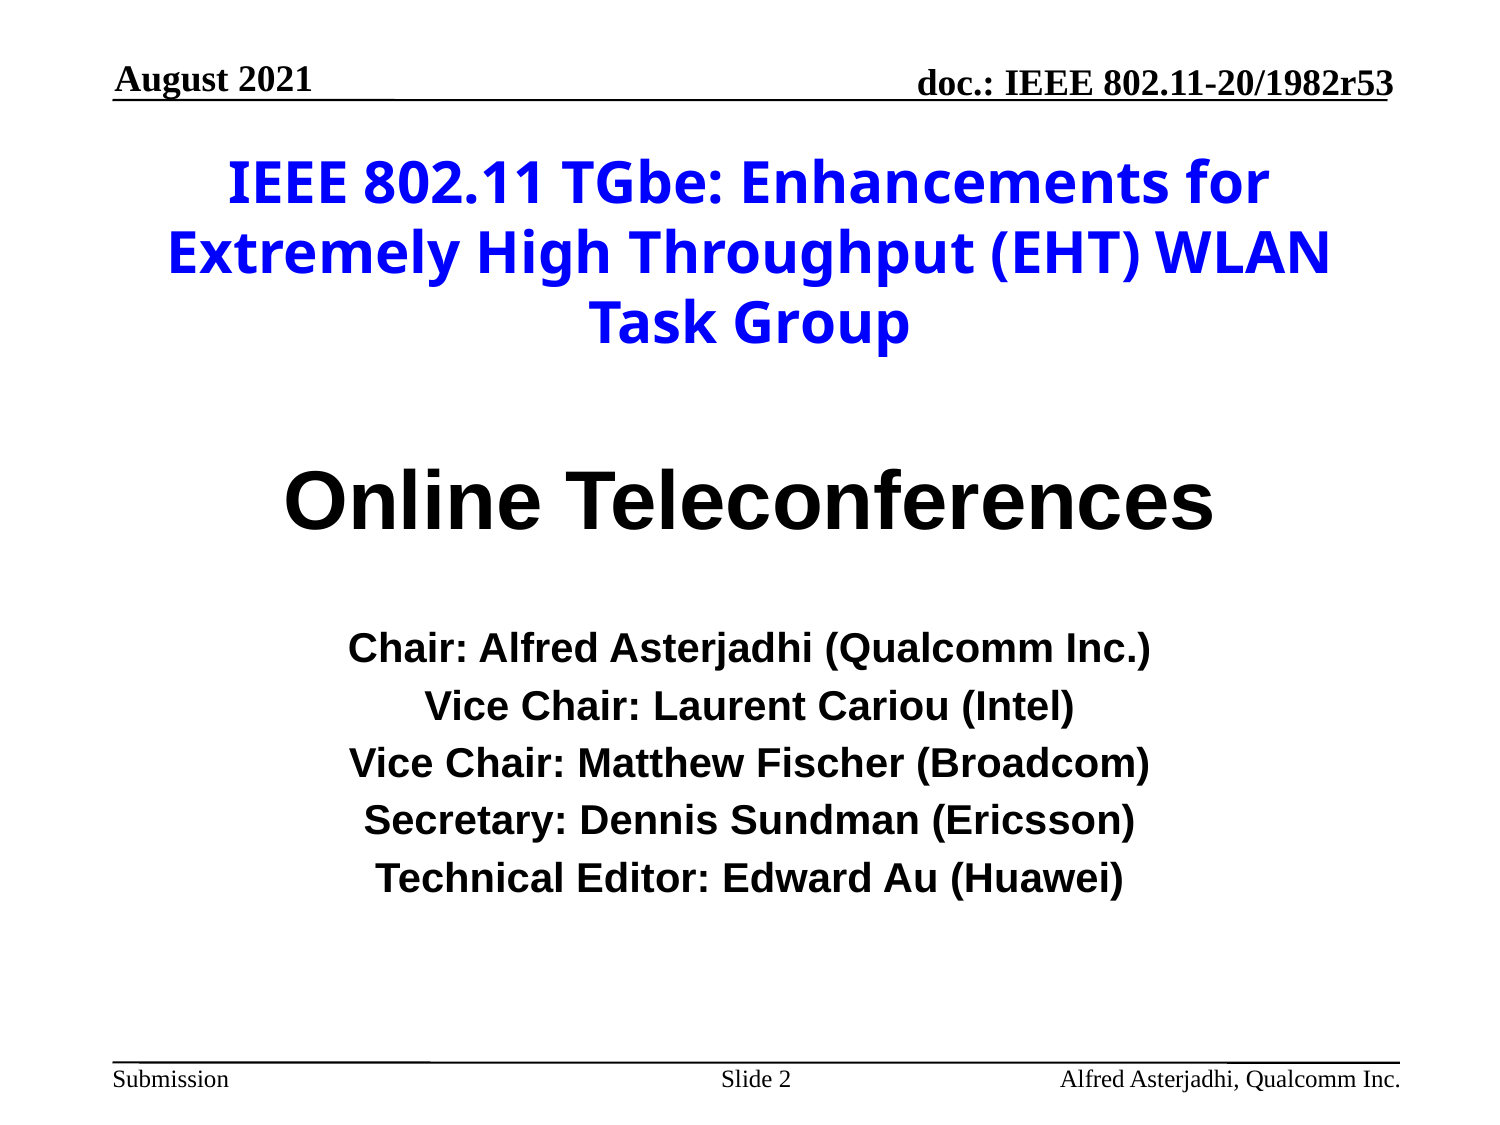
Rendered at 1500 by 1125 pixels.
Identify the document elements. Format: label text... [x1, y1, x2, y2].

slide_number Slide 2 [712, 1061, 800, 1123]
footer Alfred Asterjadhi, Qualcomm Inc. [878, 1061, 1402, 1093]
list Online Teleconferences Chair: Alfred Asterjadhi (Qualcomm Inc.) Vice Chair: Laurent Cariou (Intel) Vice Chair: Matthew Fischer (Broadcom) Secretary: Dennis Sundman (Ericsson) Technical Editor: Edward Au (Huawei) [112, 449, 1388, 1063]
title IEEE 802.11 TGbe: Enhancements for Extremely High Throughput (EHT) WLAN Task Group [112, 112, 1388, 388]
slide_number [114, 54, 493, 100]
